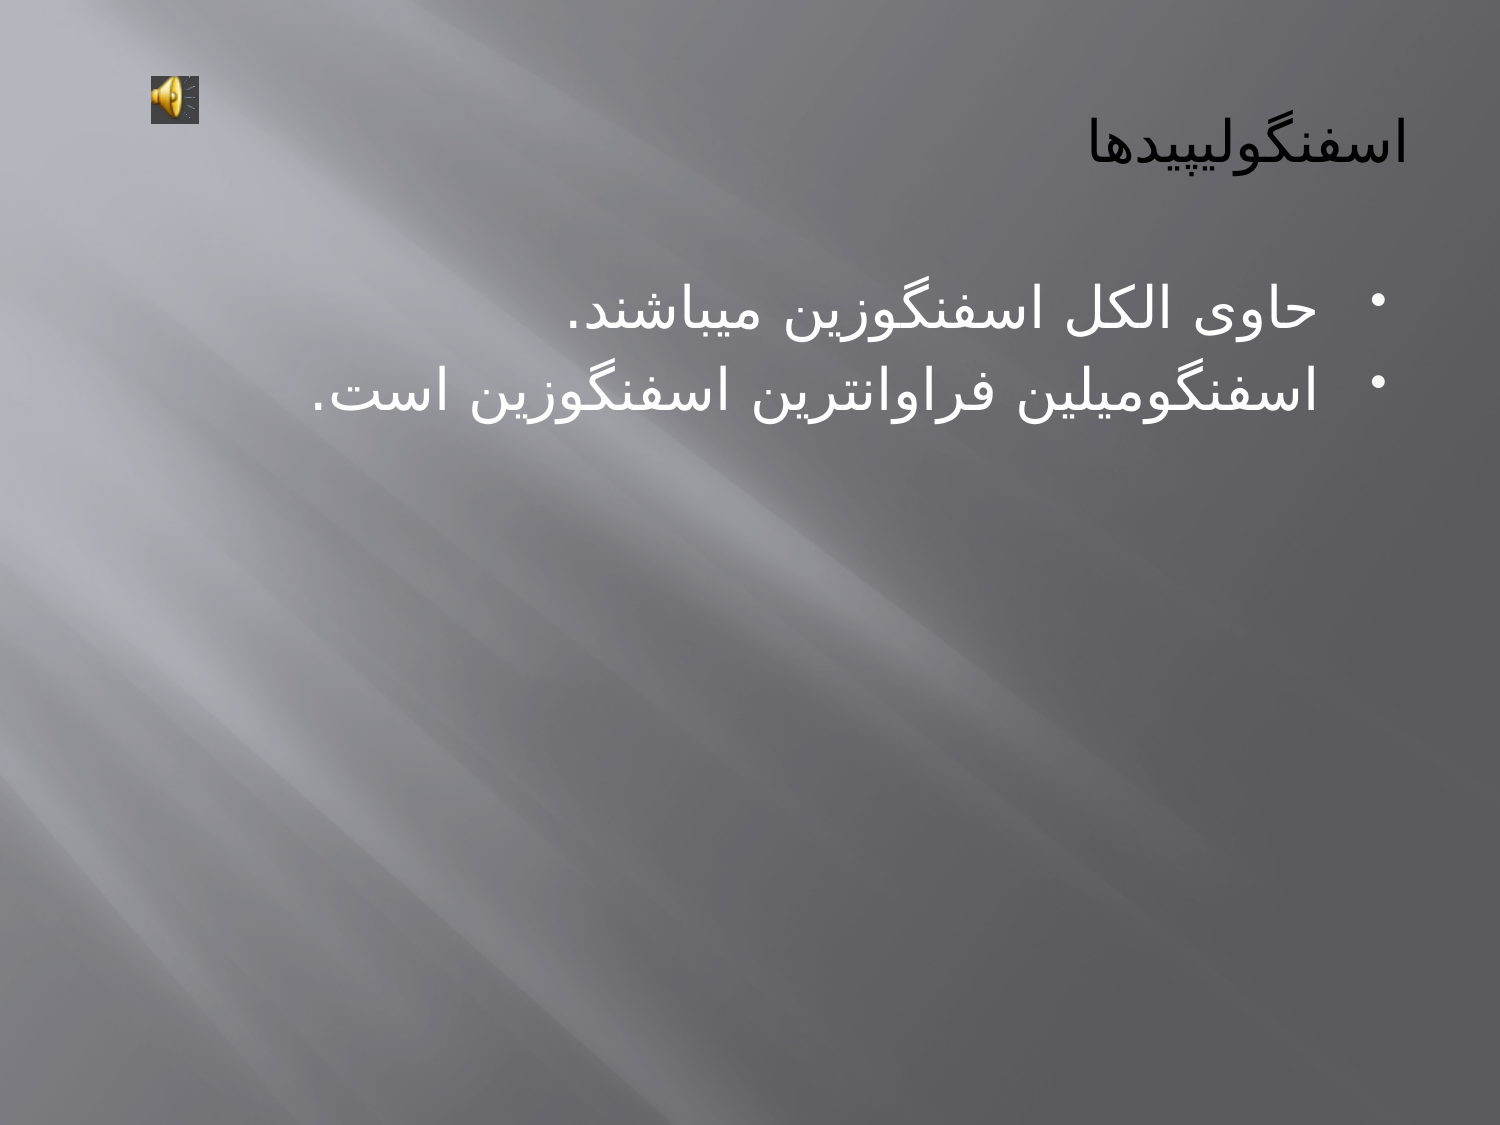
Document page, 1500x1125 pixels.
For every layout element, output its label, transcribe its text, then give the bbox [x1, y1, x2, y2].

title اسفنگولیپیدها [75, 45, 1425, 233]
list حاوی الکل اسفنگوزین میباشند. اسفنگومیلین فراوانترین اسفنگوزین است. [75, 262, 1425, 1035]
picture [149, 74, 201, 126]
